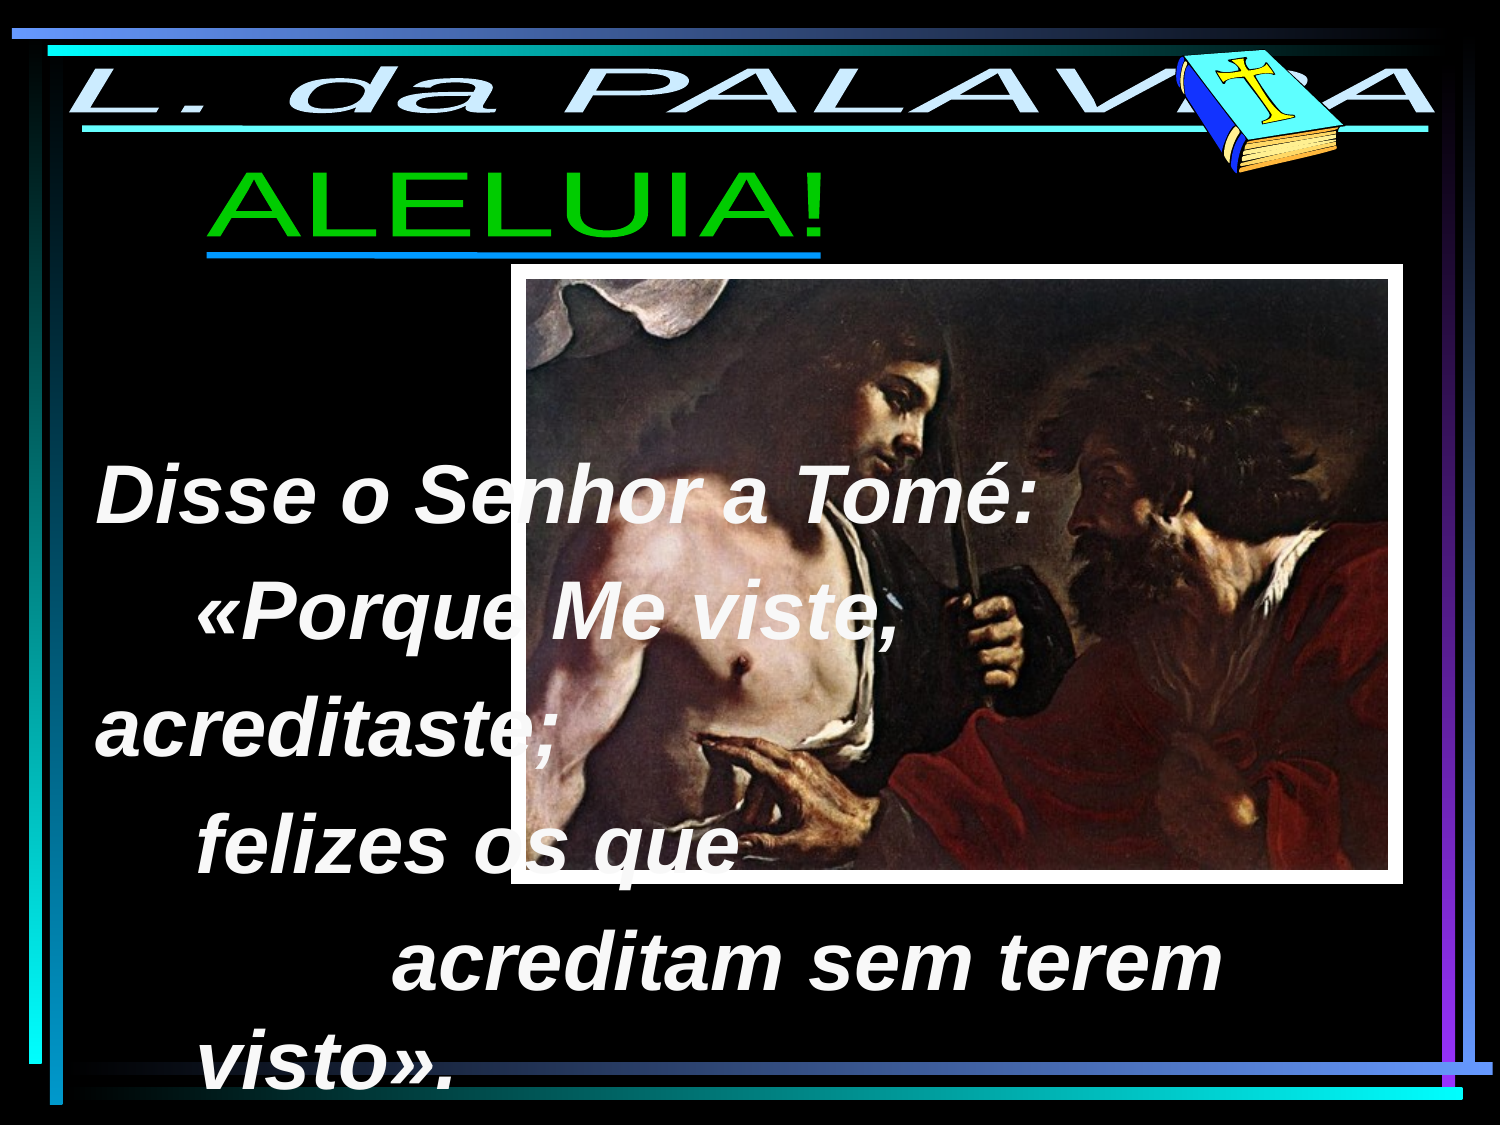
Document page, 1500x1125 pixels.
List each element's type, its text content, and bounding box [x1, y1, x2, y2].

picture [1174, 46, 1350, 178]
text_box [1353, 125, 1429, 132]
picture [525, 278, 1389, 870]
list Disse o Senhor a Tomé: «Porque Me viste, acreditaste; felizes os que acreditam sem terem visto». [80, 432, 1459, 1035]
text_box [82, 125, 1169, 132]
